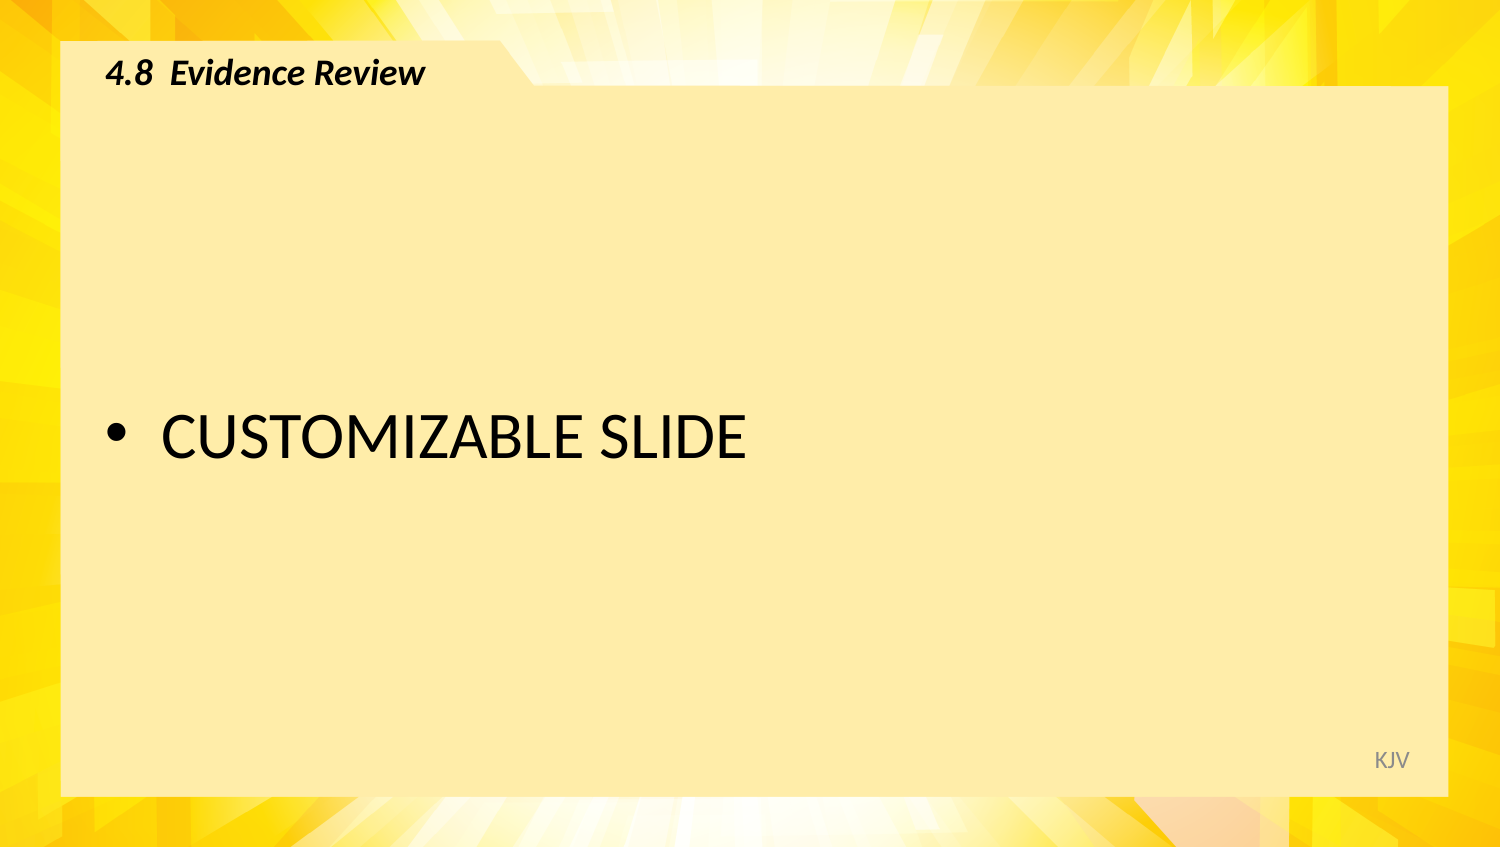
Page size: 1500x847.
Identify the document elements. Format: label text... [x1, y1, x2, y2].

list CUSTOMIZABLE SLIDE [89, 141, 1403, 722]
title 4.8 Evidence Review [89, 33, 1420, 108]
picture [0, 0, 1500, 847]
footer KJV [950, 736, 1425, 782]
